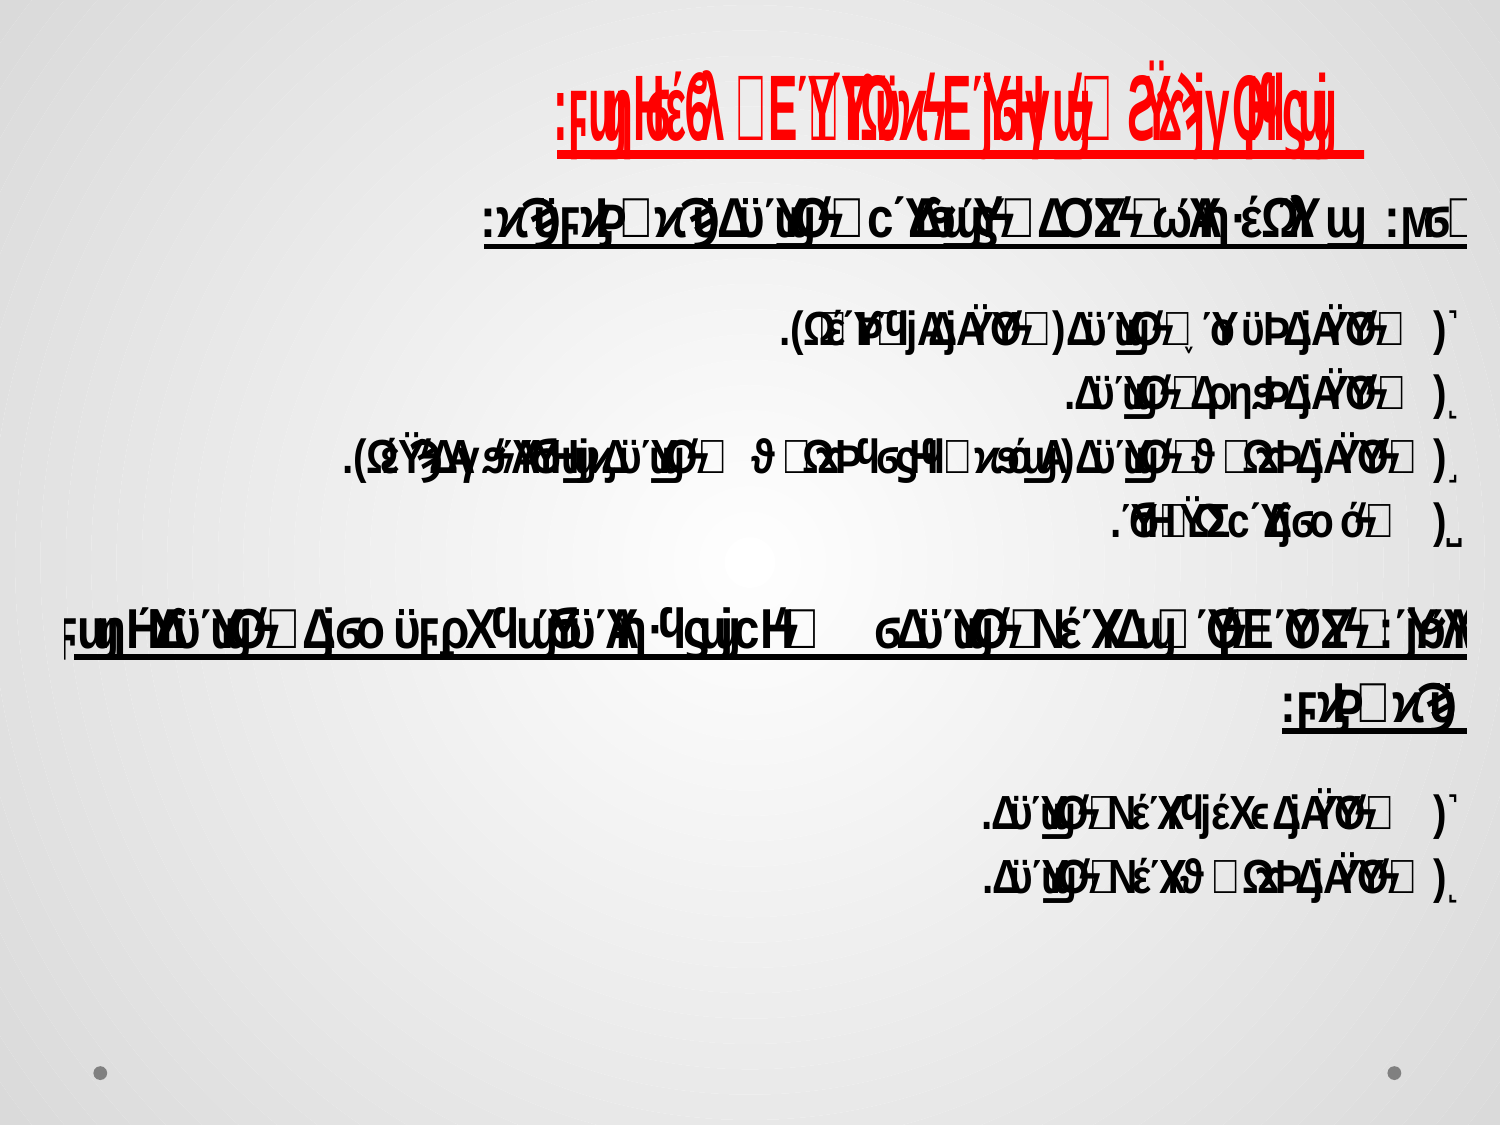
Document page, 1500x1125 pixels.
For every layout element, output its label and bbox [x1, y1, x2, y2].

picture [64, 54, 1365, 185]
list [64, 185, 1468, 953]
